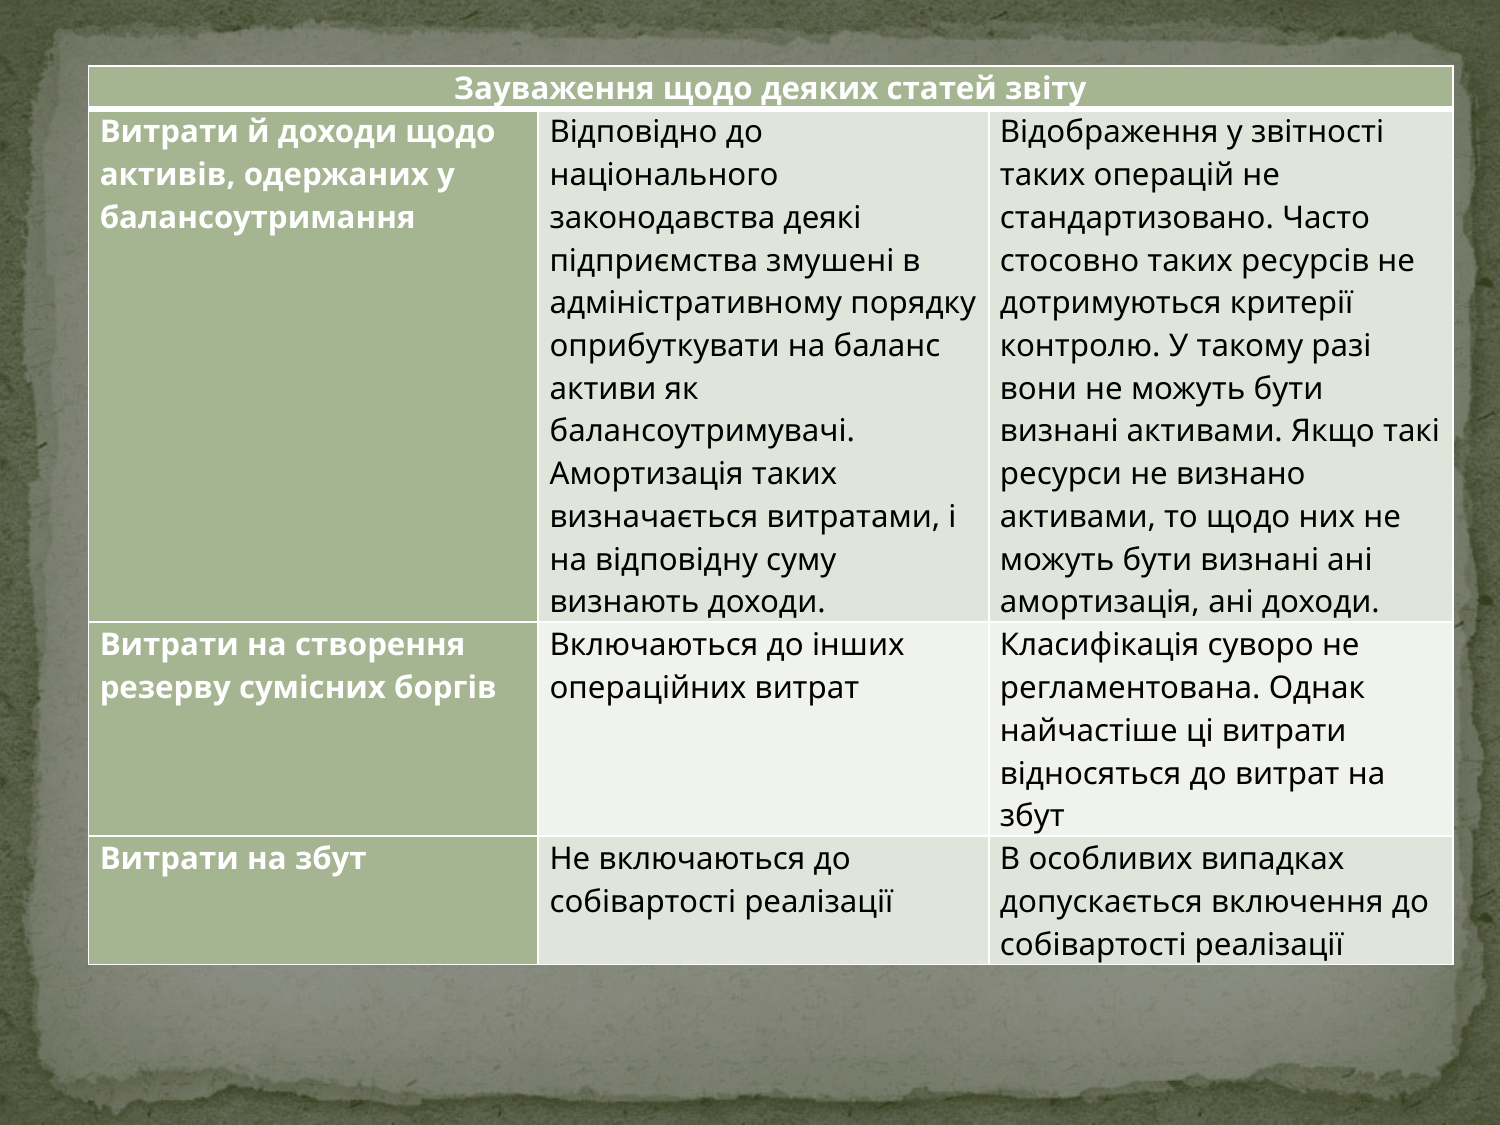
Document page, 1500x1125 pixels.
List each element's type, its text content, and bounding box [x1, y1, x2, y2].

table_cell В особливих випадках допускається включення до собівартості реалізації [990, 837, 1452, 964]
table_cell Витрати на збут [89, 837, 537, 964]
table_cell Витрати на створення резерву сумісних боргів [89, 623, 537, 835]
table_cell Не включаються до собівартості реалізації [539, 837, 988, 964]
table_header Зауваження щодо деяких статей звіту [89, 67, 1452, 106]
table_cell Відповідно до національного законодавства деякі підприємства змушені в адміністративному порядку оприбуткувати на баланс активи як балансоутримувачі. Амортизація таких визначається витратами, і на відповідну суму визнають доходи. [539, 112, 988, 621]
table_cell Включаються до інших операційних витрат [539, 623, 988, 835]
table_cell Відображення у звітності таких операцій не стандартизовано. Часто стосовно таких ресурсів не дотримуються критерії контролю. У такому разі вони не можуть бути визнані активами. Якщо такі ресурси не визнано активами, то щодо них не можуть бути визнані ані амортизація, ані доходи. [990, 112, 1452, 621]
table_cell Витрати й доходи щодо активів, одержаних у балансоутримання [89, 112, 537, 621]
table_cell Класифікація суворо не регламентована. Однак найчастіше ці витрати відносяться до витрат на збут [990, 623, 1452, 835]
